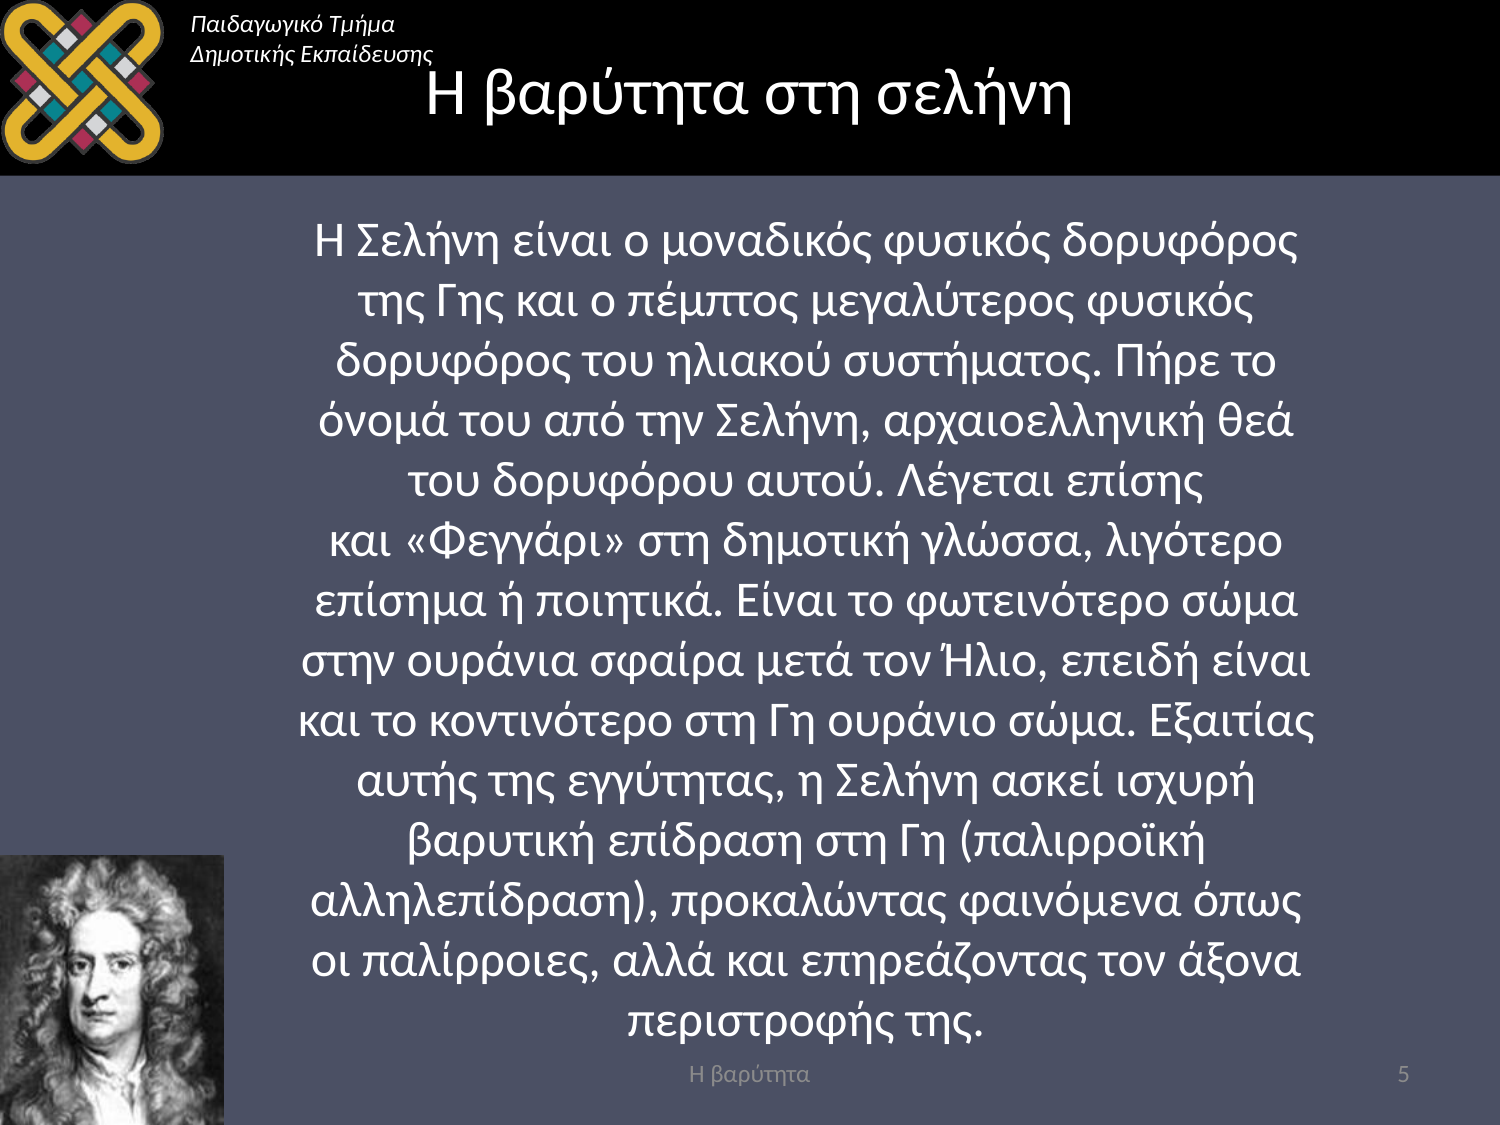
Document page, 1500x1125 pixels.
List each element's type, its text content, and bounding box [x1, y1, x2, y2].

footer Η βαρύτητα [512, 1042, 988, 1103]
picture [0, 855, 224, 1125]
slide_number 5 [1074, 1042, 1425, 1103]
picture [0, 0, 165, 165]
subtitle Η Σελήνη είναι ο μοναδικός φυσικός δορυφόρος της Γης και ο πέμπτος μεγαλύτερος φυσικός δορυφόρος του ηλιακού συστήματος. Πήρε το όνομά του από την Σελήνη, αρχαιοελληνική θεά του δορυφόρου αυτού. Λέγεται επίσης και «Φεγγάρι» στη δημοτική γλώσσα, λιγότερο επίσημα ή ποιητικά. Είναι το φωτεινότερο σώμα στην ουράνια σφαίρα μετά τον Ήλιο, επειδή είναι και το κοντινότερο στη Γη ουράνιο σώμα. Εξαιτίας αυτής της εγγύτητας, η Σελήνη ασκεί ισχυρή βαρυτική επίδραση στη Γη (παλιρροϊκή αλληλεπίδραση), προκαλώντας φαινόμενα όπως οι παλίρροιες, αλλά και επηρεάζοντας τον άξονα περιστροφής της. [281, 199, 1332, 487]
text_box Παιδαγωγικό Τμήμα Δημοτικής Εκπαίδευσης [175, 0, 481, 75]
title Η βαρύτητα στη σελήνη [0, 0, 1500, 176]
